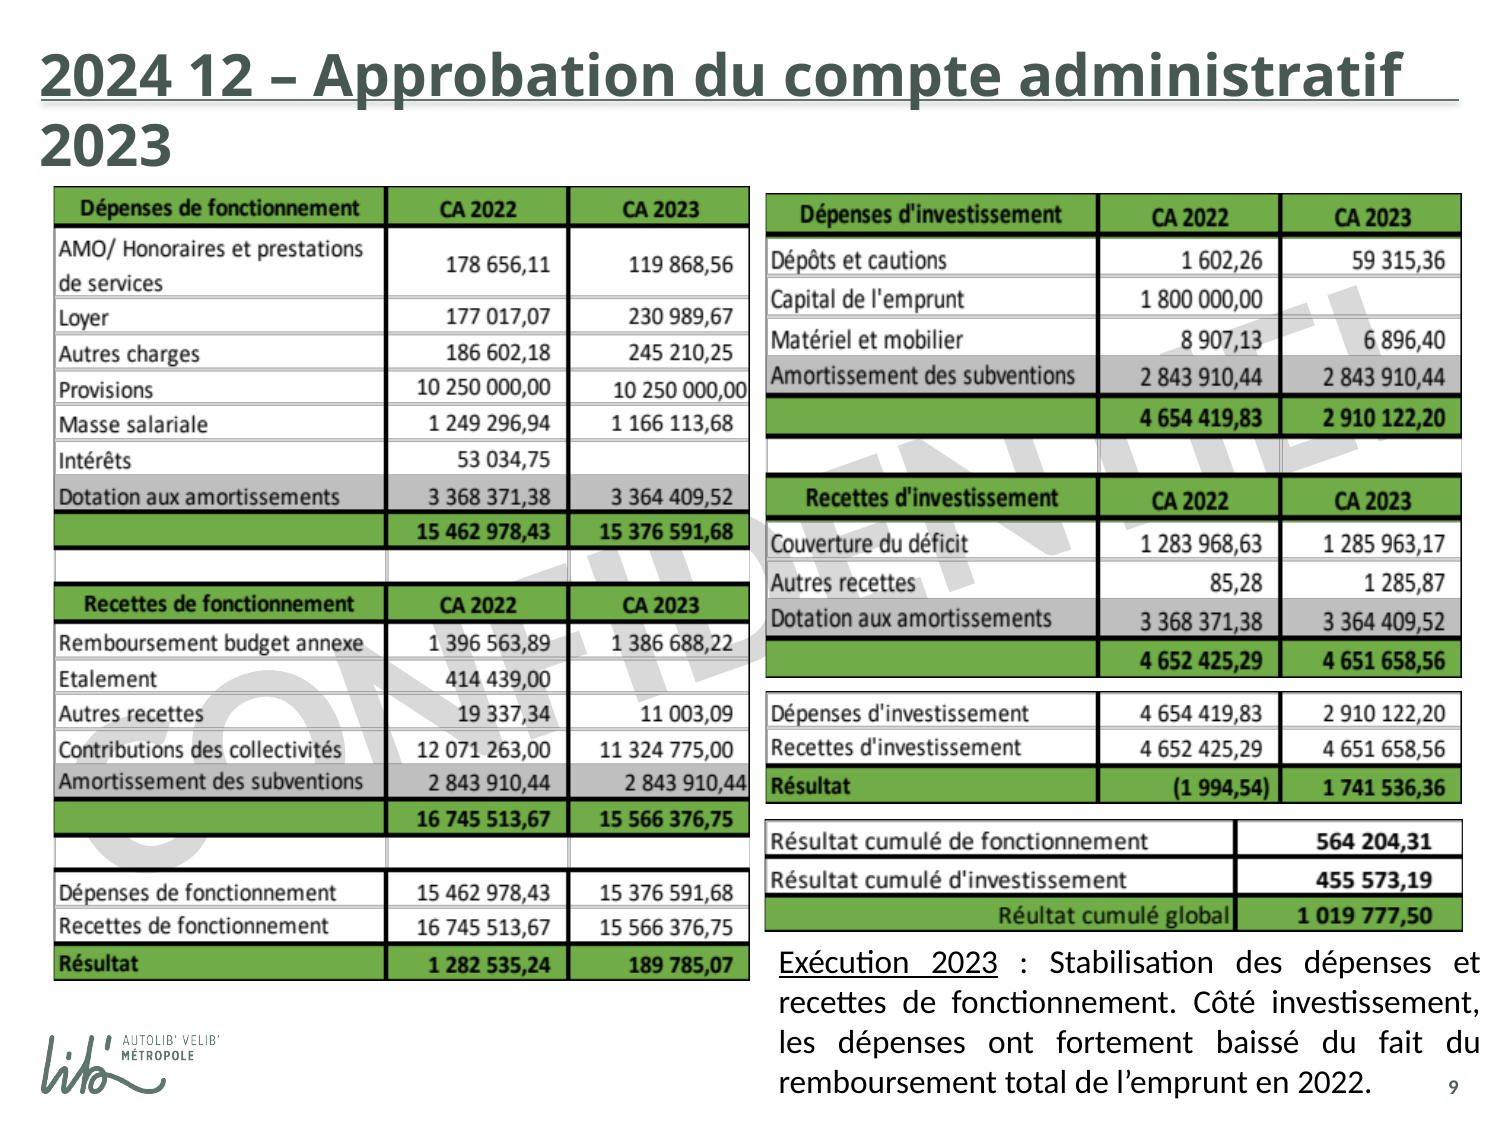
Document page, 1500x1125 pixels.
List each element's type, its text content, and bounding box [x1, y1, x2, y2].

picture [41, 1035, 219, 1094]
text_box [765, 192, 1463, 679]
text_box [765, 691, 1463, 805]
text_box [53, 186, 751, 981]
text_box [764, 819, 1464, 932]
text_box [755, 257, 760, 333]
text_box 2024 12 – Approbation du compte administratif 2023 [24, 30, 1496, 186]
text_box Exécution 2023 : Stabilisation des dépenses et recettes de fonctionnement. Côté investissement, les dépenses ont fortement baissé du fait du remboursement total de l’emprunt en 2022. [763, 932, 1496, 1108]
